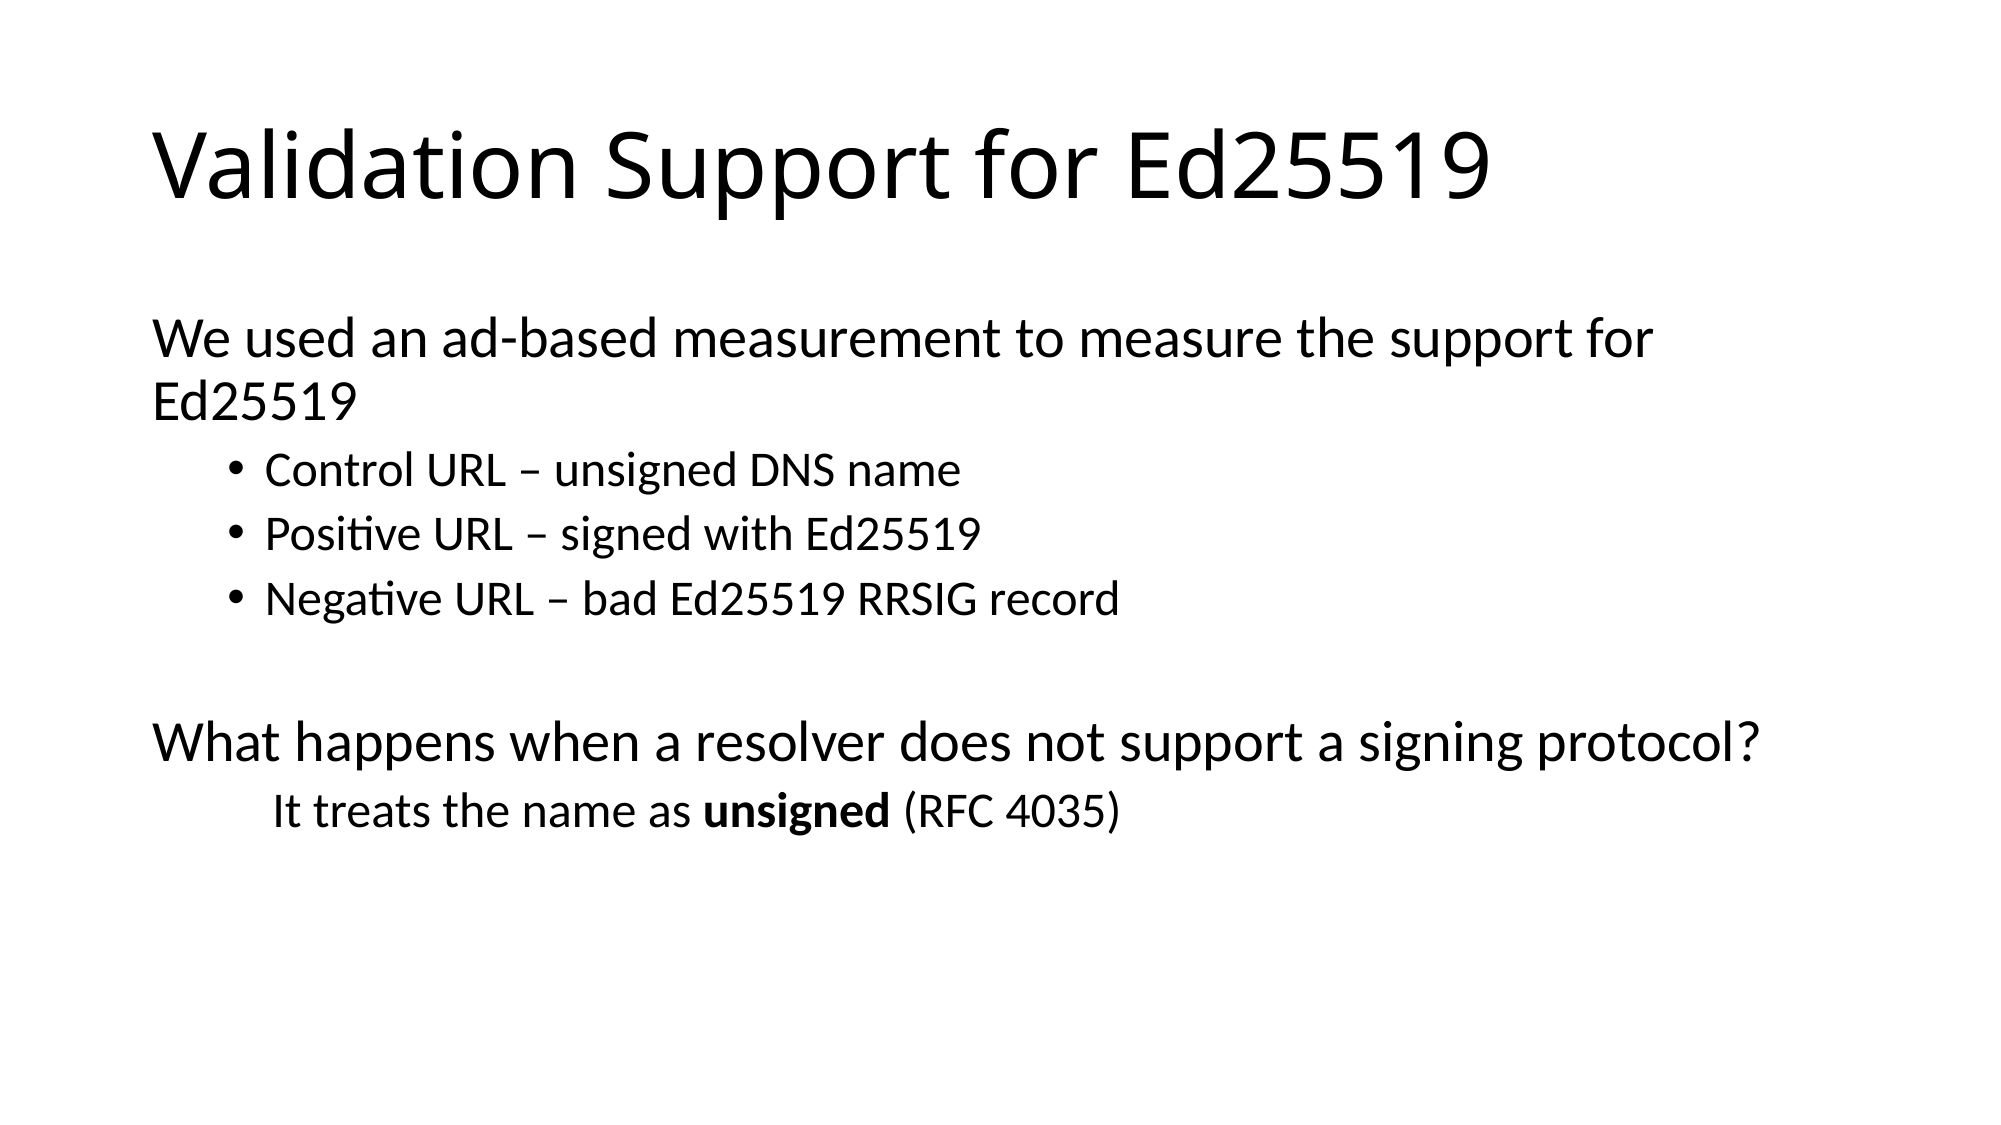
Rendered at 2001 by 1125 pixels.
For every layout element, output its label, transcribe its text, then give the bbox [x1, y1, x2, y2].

list We used an ad-based measurement to measure the support for Ed25519 Control URL – unsigned DNS name Positive URL – signed with Ed25519 Negative URL – bad Ed25519 RRSIG record What happens when a resolver does not support a signing protocol? It treats the name as unsigned (RFC 4035) [137, 299, 1863, 1014]
title Validation Support for Ed25519 [137, 59, 1863, 278]
